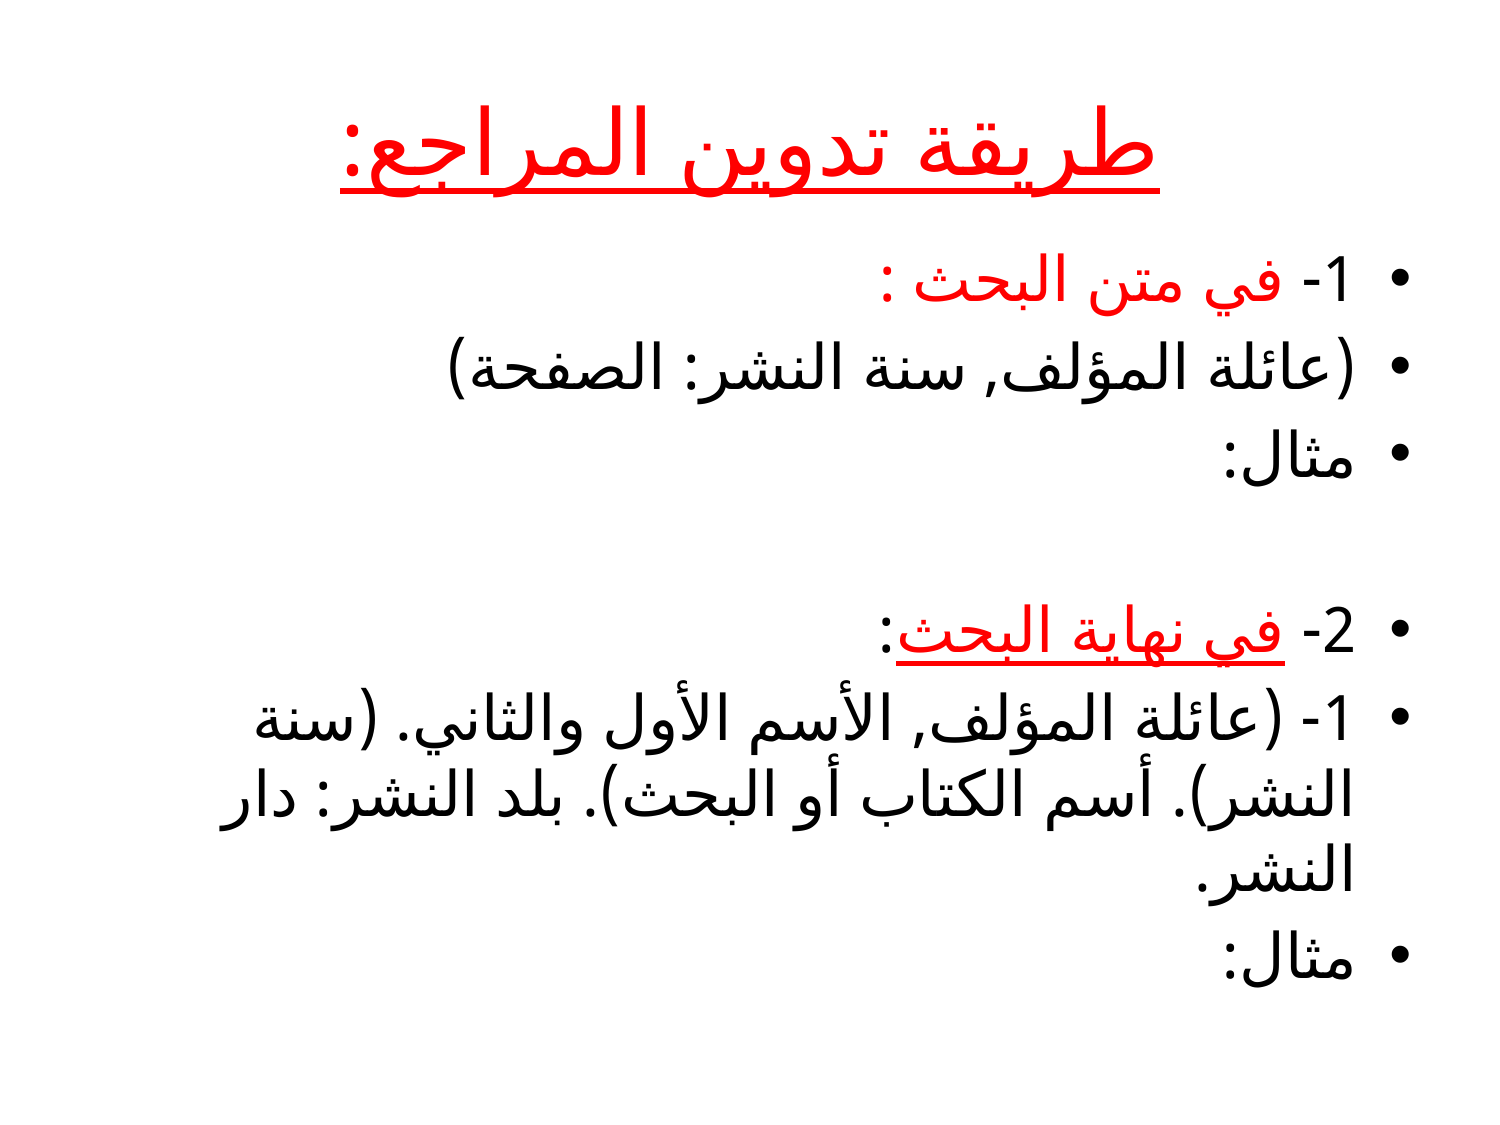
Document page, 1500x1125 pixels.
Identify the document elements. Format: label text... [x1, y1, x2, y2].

list 1- في متن البحث : (عائلة المؤلف, سنة النشر: الصفحة) مثال: 2- في نهاية البحث: 1- (عائلة المؤلف, الأسم الأول والثاني. (سنة النشر). أسم الكتاب أو البحث). بلد النشر: دار النشر. مثال: [75, 231, 1425, 1005]
title طريقة تدوين المراجع: [75, 45, 1425, 231]
